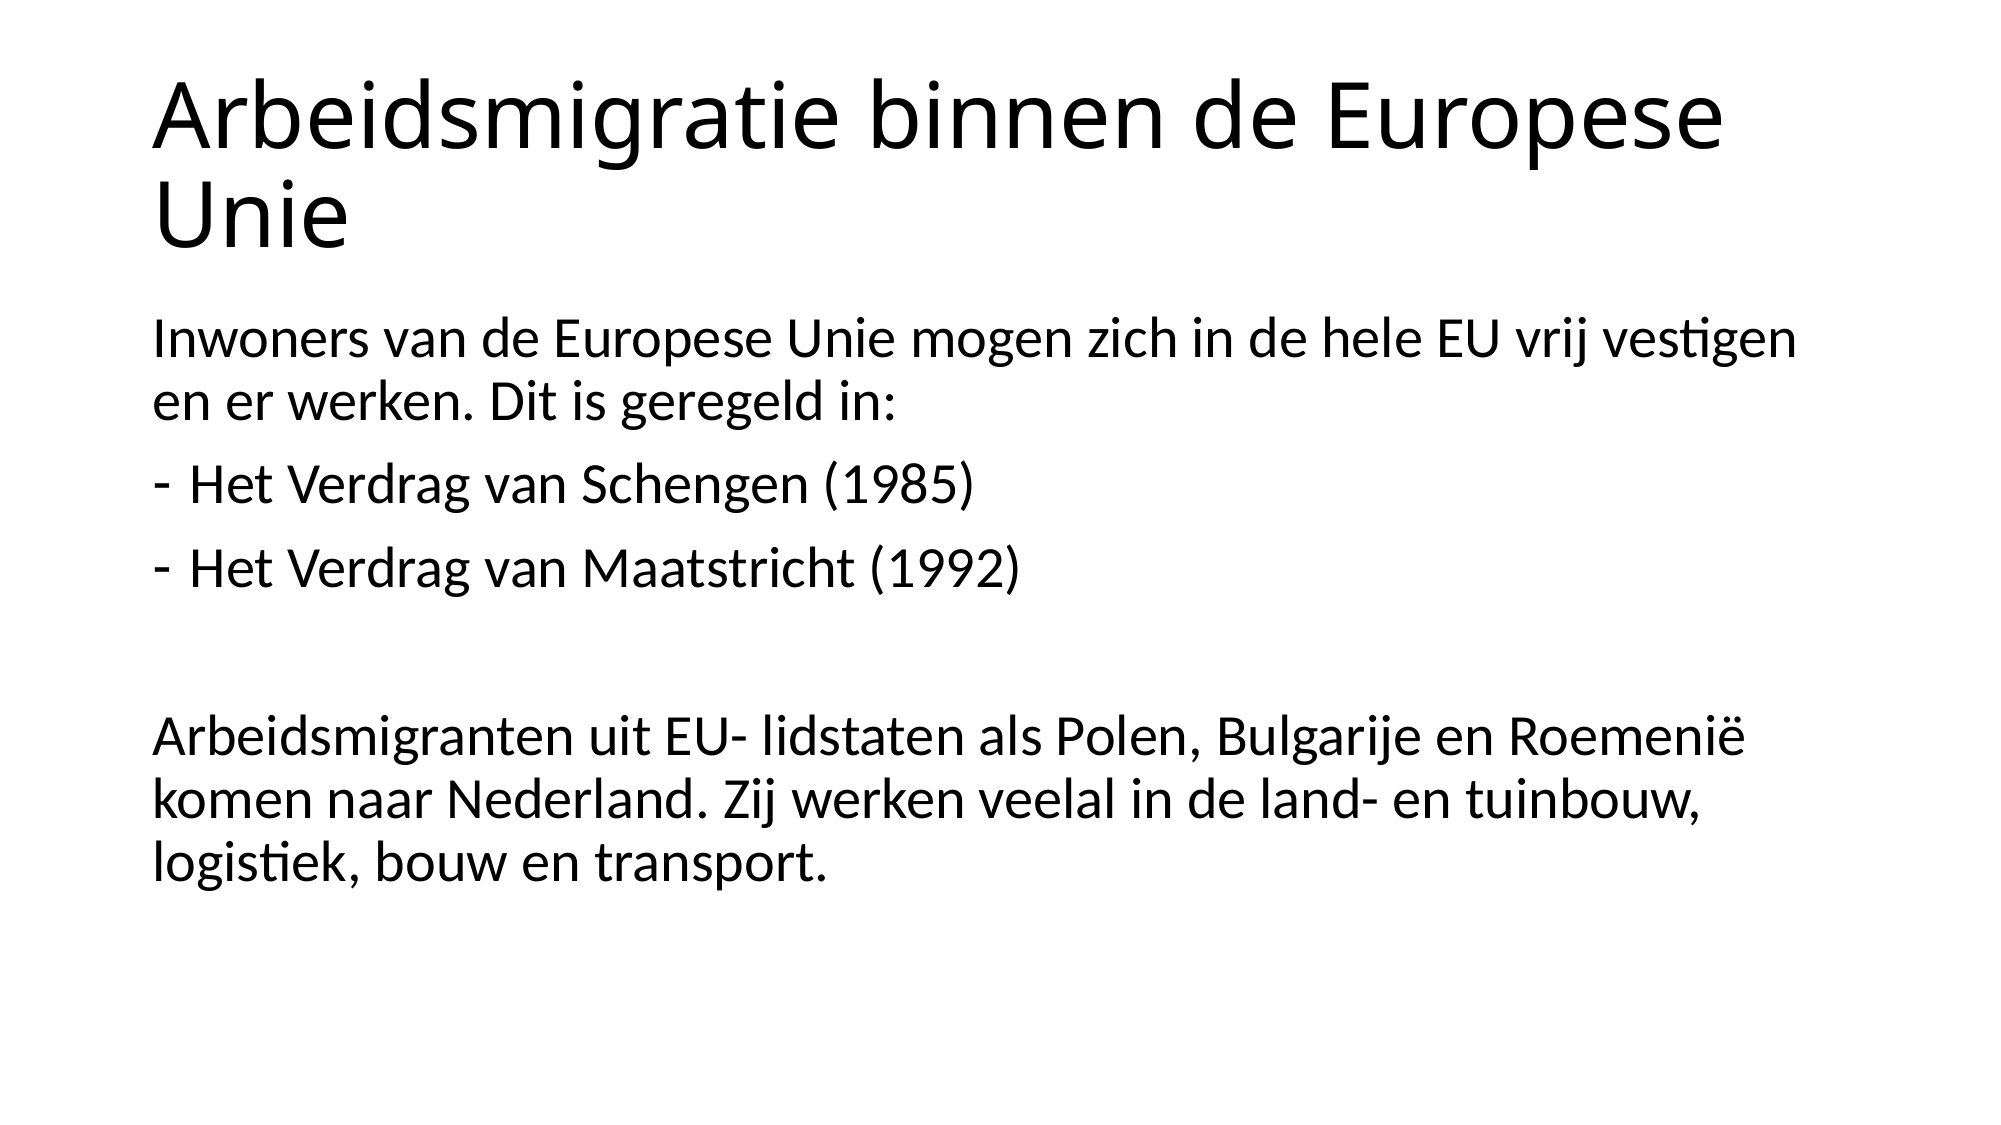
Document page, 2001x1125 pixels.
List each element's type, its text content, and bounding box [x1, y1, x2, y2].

title Arbeidsmigratie binnen de Europese Unie [137, 59, 1863, 278]
list Inwoners van de Europese Unie mogen zich in de hele EU vrij vestigen en er werken. Dit is geregeld in: Het Verdrag van Schengen (1985) Het Verdrag van Maatstricht (1992) Arbeidsmigranten uit EU- lidstaten als Polen, Bulgarije en Roemenië komen naar Nederland. Zij werken veelal in de land- en tuinbouw, logistiek, bouw en transport. [137, 299, 1863, 1014]
